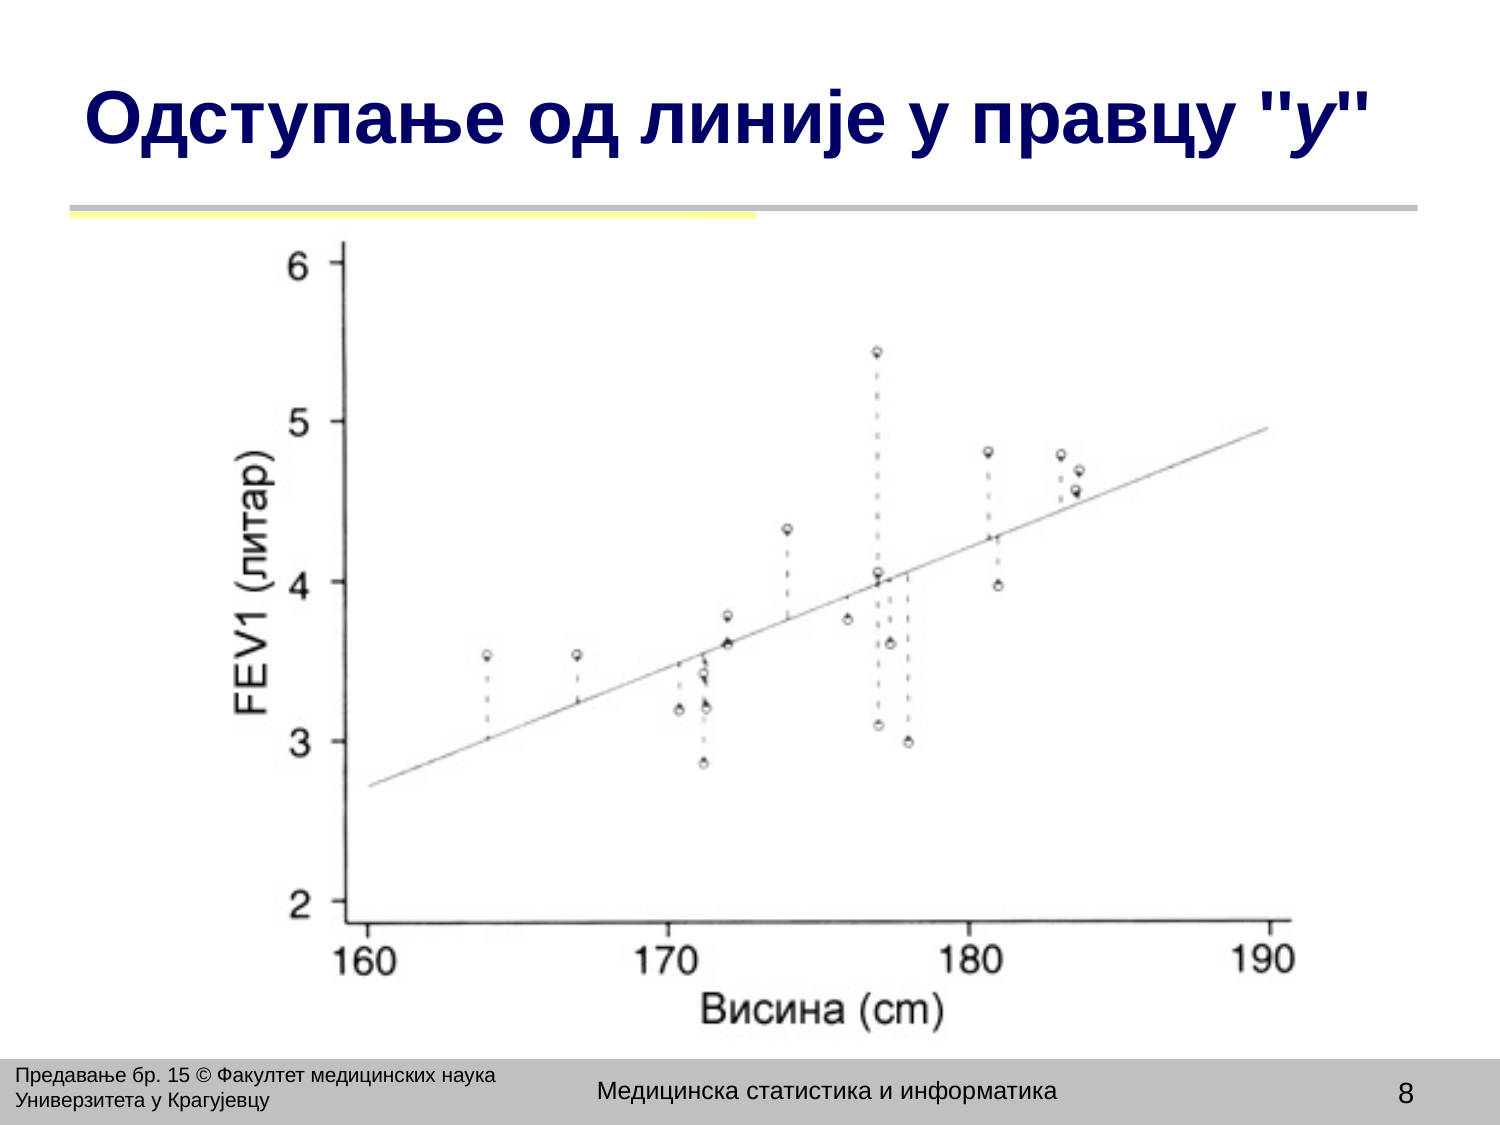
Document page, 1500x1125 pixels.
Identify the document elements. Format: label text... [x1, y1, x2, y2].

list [215, 230, 1311, 1046]
slide_number 8 [1164, 1066, 1430, 1125]
title Одступање од линије у правцу ''y'' [69, 19, 1426, 208]
footer Медицинска статистика и информатика [512, 1066, 1144, 1125]
slide_number Предавање бр. 15 © Факултет медицинских наука Универзитета у Крагујевцу [0, 1053, 616, 1108]
